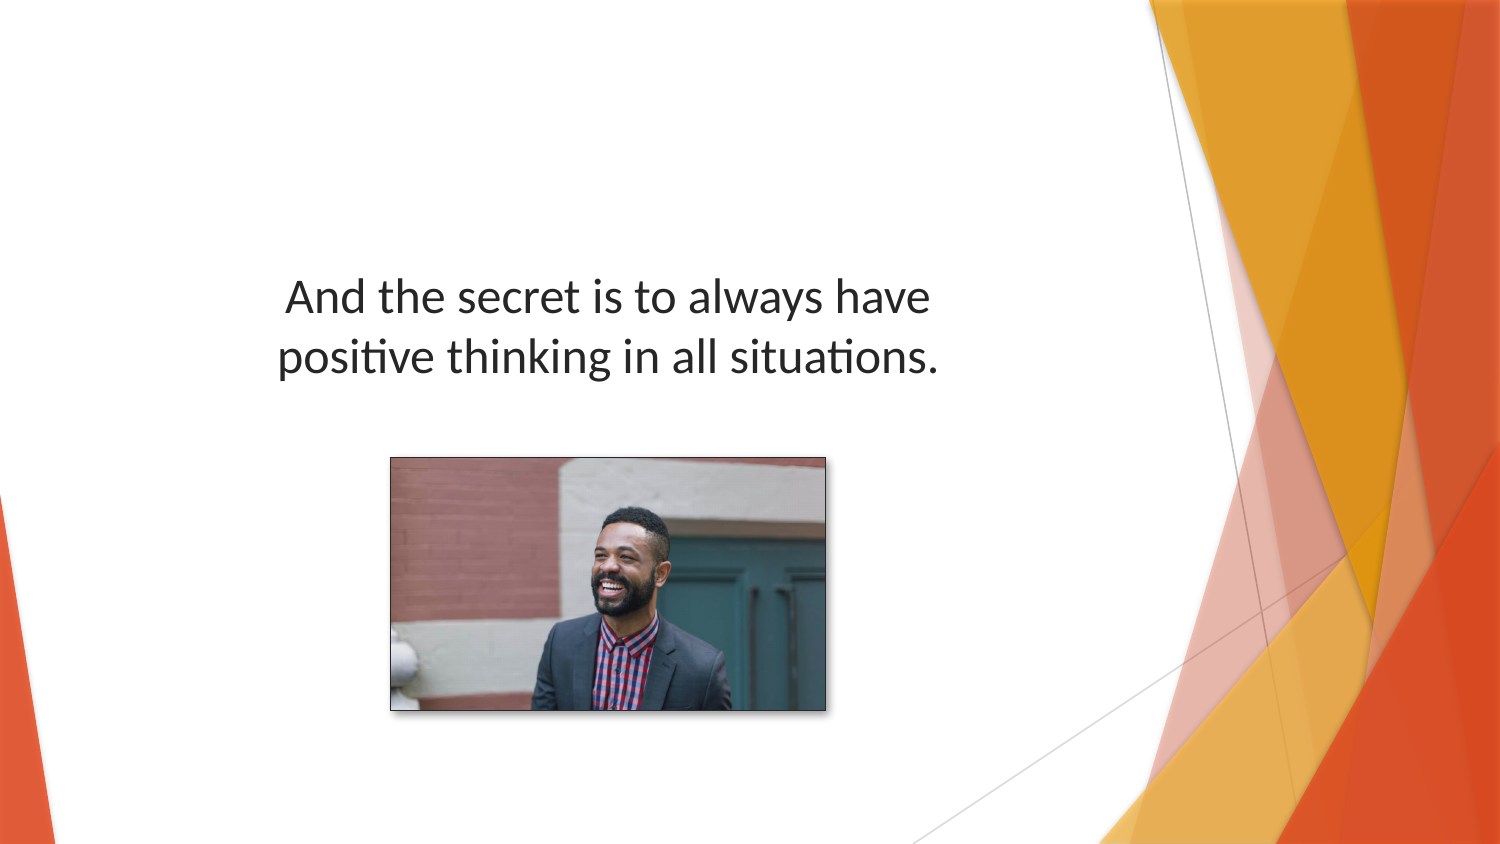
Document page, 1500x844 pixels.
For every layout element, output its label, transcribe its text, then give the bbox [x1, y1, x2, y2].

picture [390, 456, 827, 712]
list And the secret is to always have positive thinking in all situations. [206, 256, 1010, 422]
